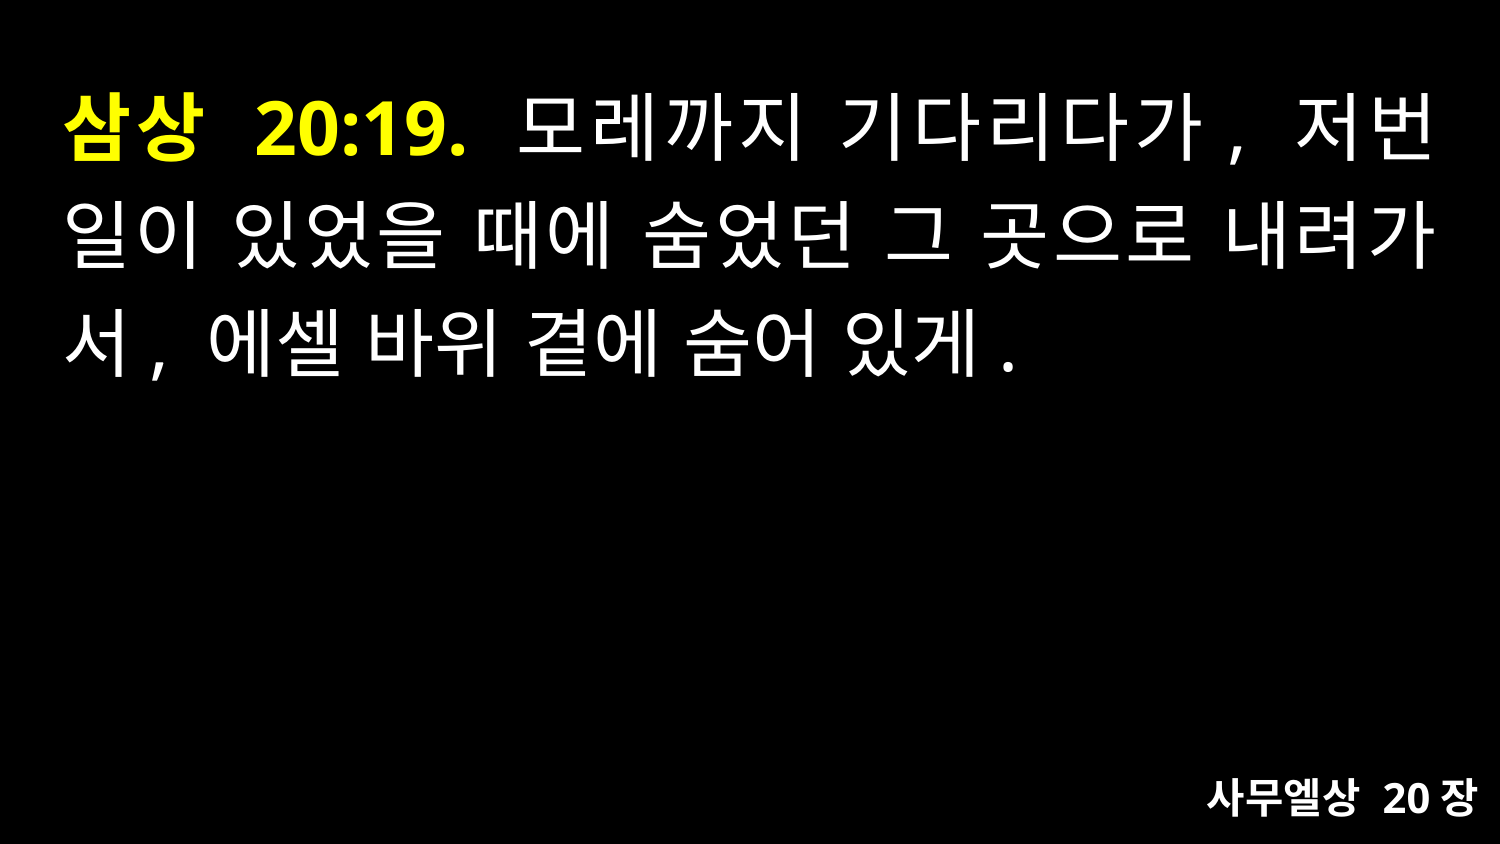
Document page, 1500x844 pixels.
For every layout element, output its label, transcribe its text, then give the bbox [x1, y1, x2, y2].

subtitle 사무엘상 20장 [916, 770, 1500, 844]
title 삼상 20:19. 모레까지 기다리다가, 저번 일이 있었을 때에 숨었던 그 곳으로 내려가서, 에셀 바위 곁에 숨어 있게. [0, 0, 1500, 844]
